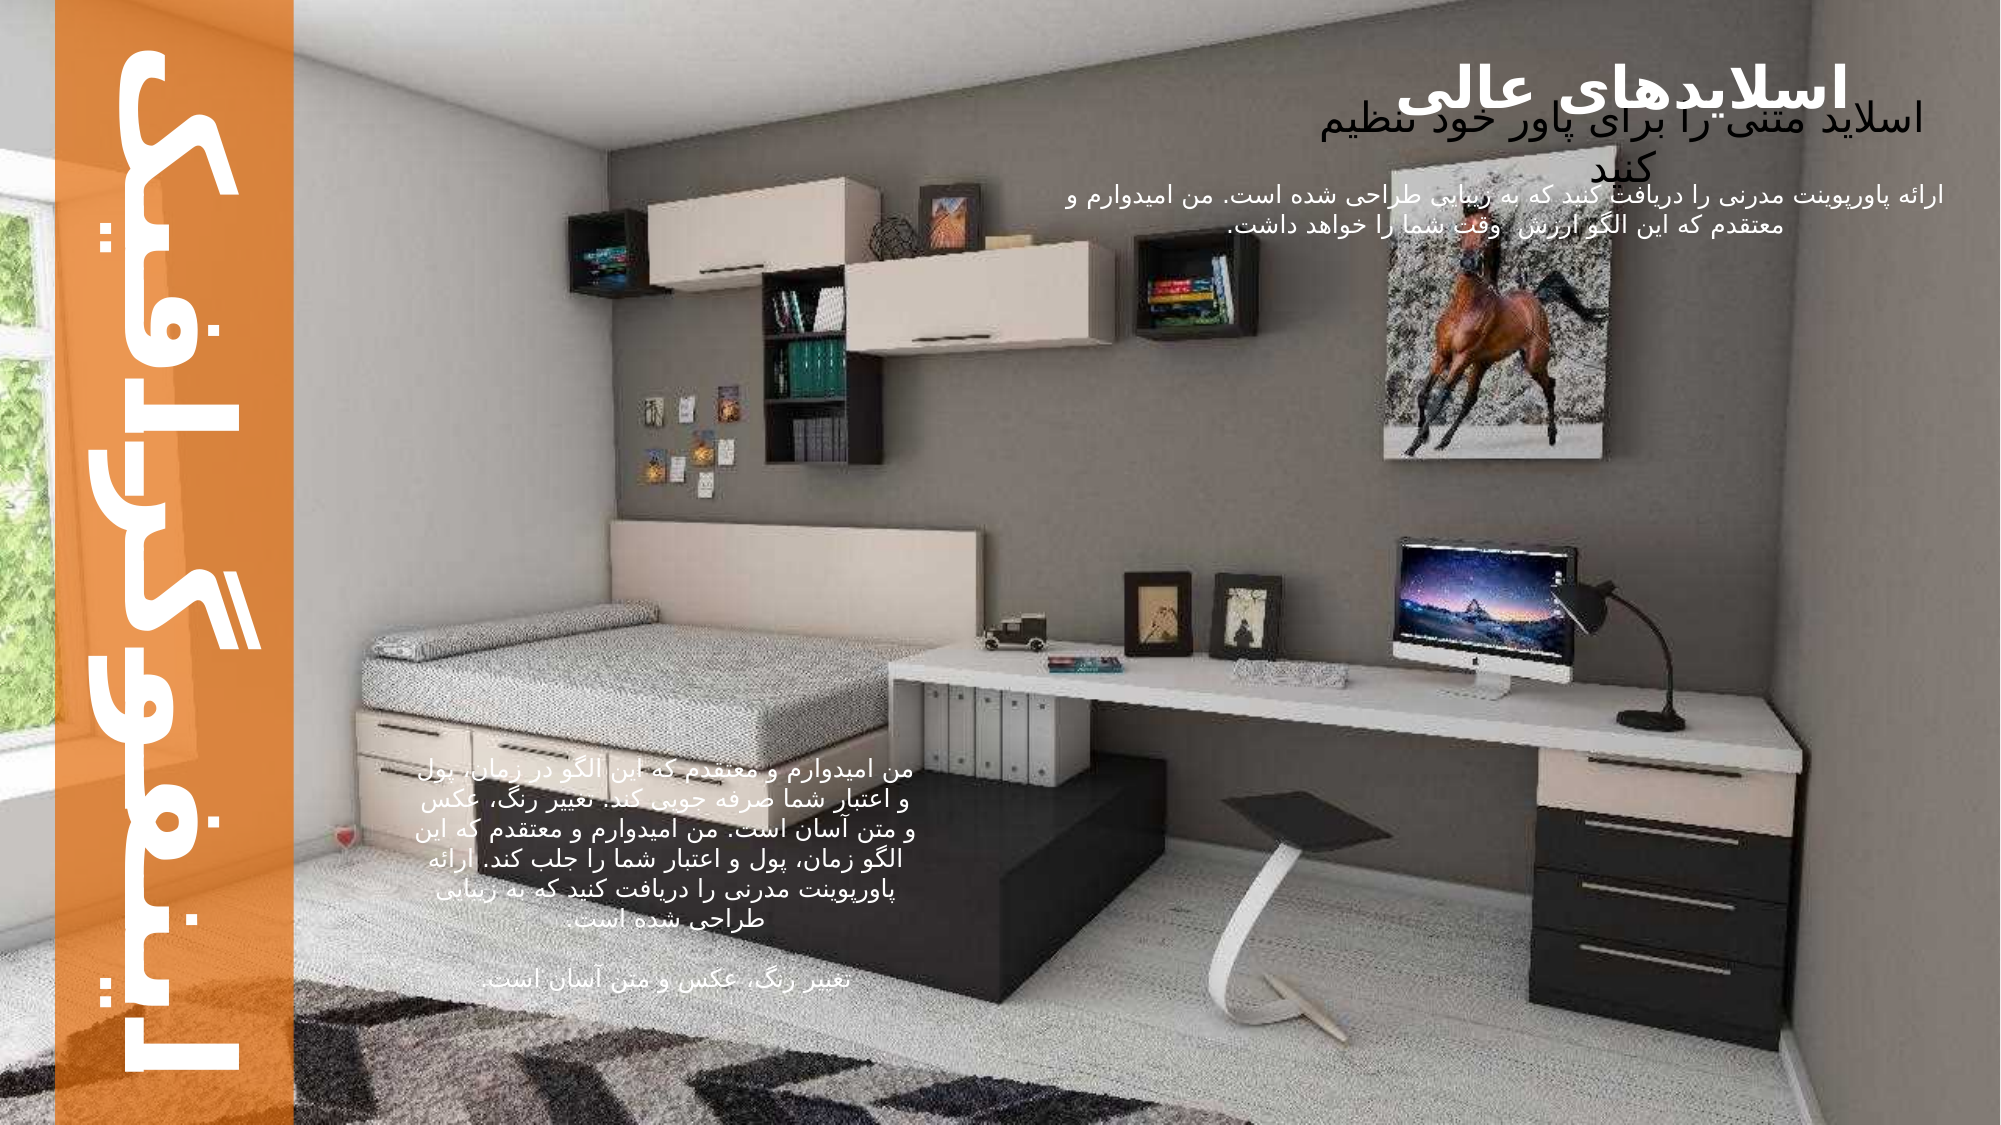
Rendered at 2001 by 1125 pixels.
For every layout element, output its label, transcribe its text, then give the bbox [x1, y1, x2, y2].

text_box من امیدوارم و معتقدم که این الگو در زمان، پول و اعتبار شما صرفه جویی کند. تغییر رنگ، عکس و متن آسان است. من امیدوارم و معتقدم که این الگو زمان، پول و اعتبار شما را جلب کند. ارائه پاورپوینت مدرنی را دریافت کنید که به زیبایی طراحی شده است. تغییر رنگ، عکس و متن آسان است. [397, 745, 934, 1000]
text_box اسلاید متنی را برای پاور خود تنظیم کنید [1281, 128, 1964, 171]
text_box اسلایدهای عالی [1281, 42, 1964, 128]
text_box ارائه پاورپوینت مدرنی را دریافت کنید که به زیبایی طراحی شده است. من امیدوارم و معتقدم که این الگو ارزش وقت شما را خواهد داشت. [1062, 171, 1964, 246]
picture [294, 0, 2001, 1125]
picture [0, 0, 55, 1125]
text_box اینفوگرافیک [55, 0, 294, 1125]
